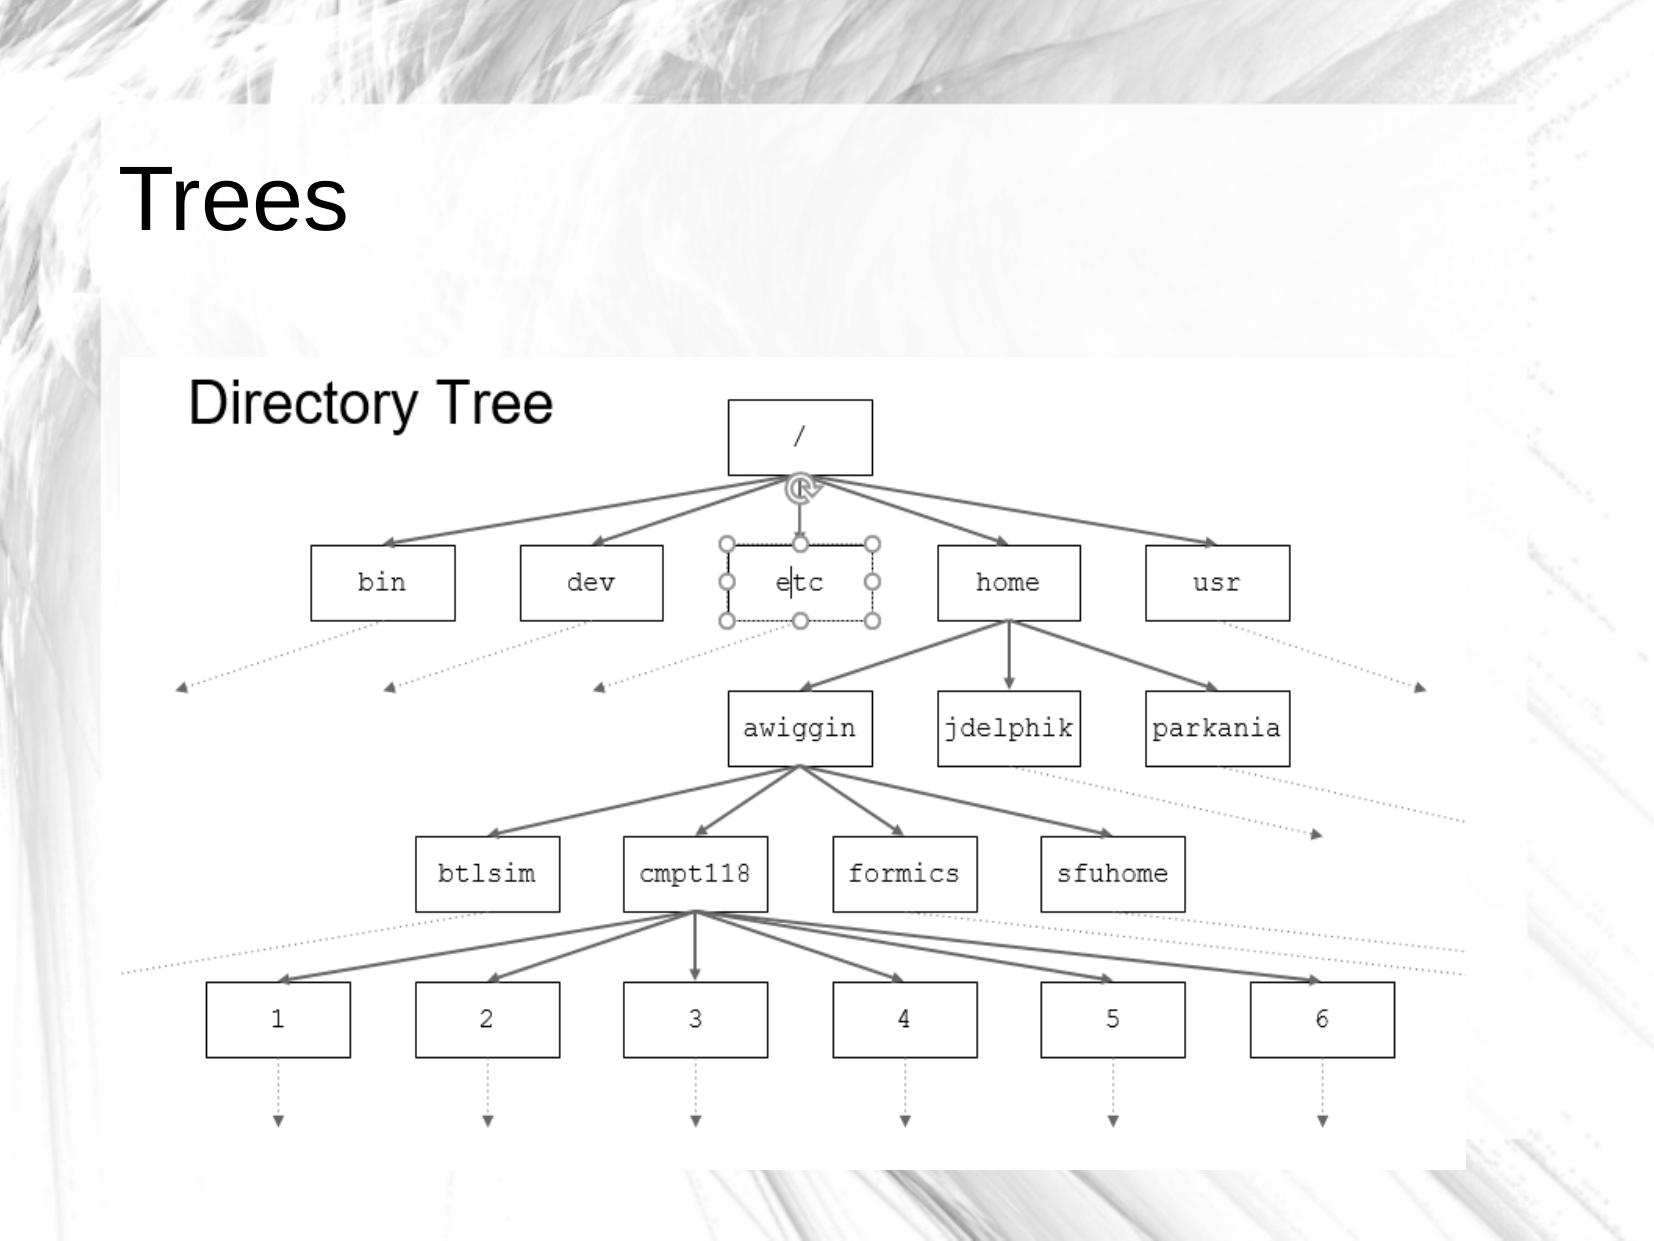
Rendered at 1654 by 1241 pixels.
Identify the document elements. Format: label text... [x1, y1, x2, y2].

picture [0, 0, 1654, 1241]
title Trees [118, 93, 1506, 299]
